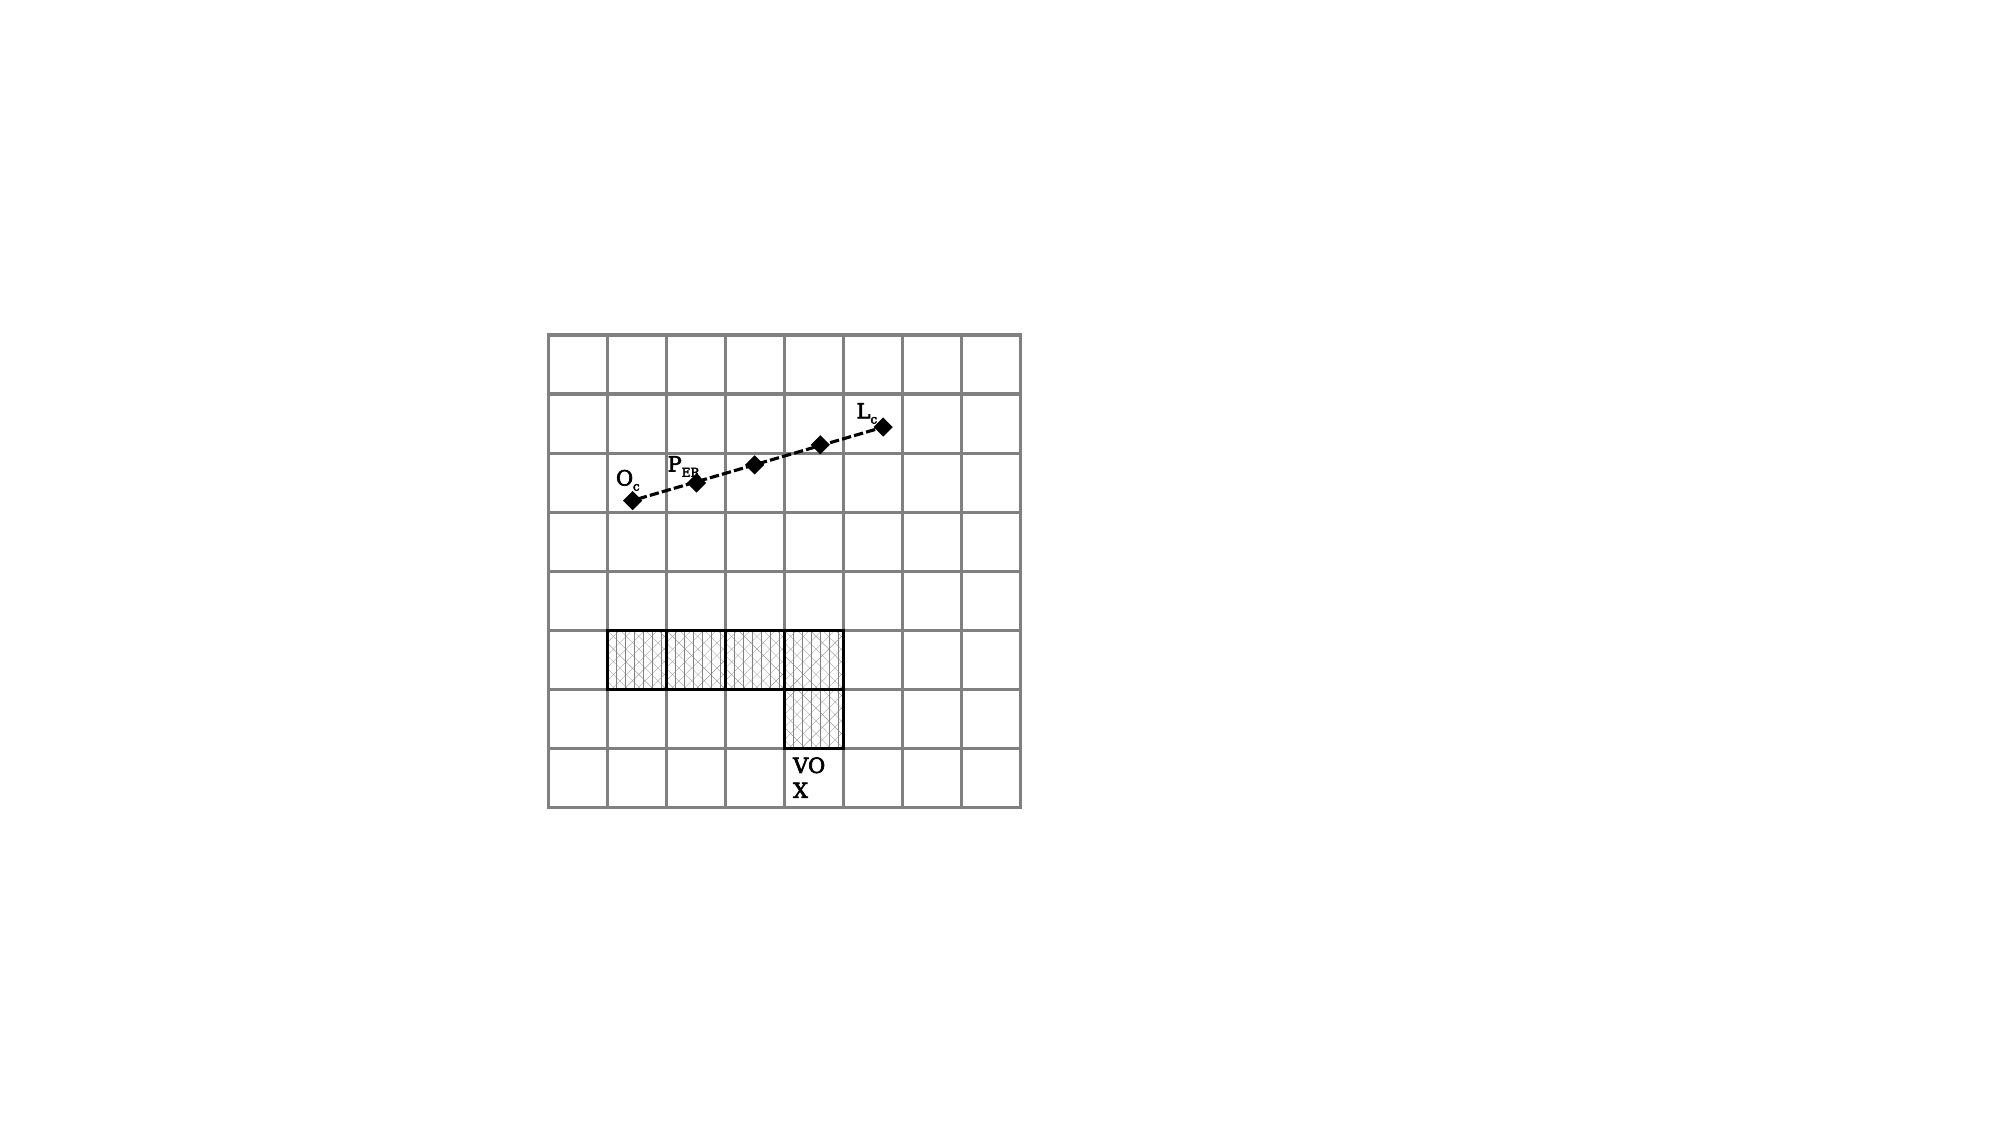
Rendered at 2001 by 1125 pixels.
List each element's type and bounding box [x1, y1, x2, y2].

text_box [547, 334, 1022, 808]
